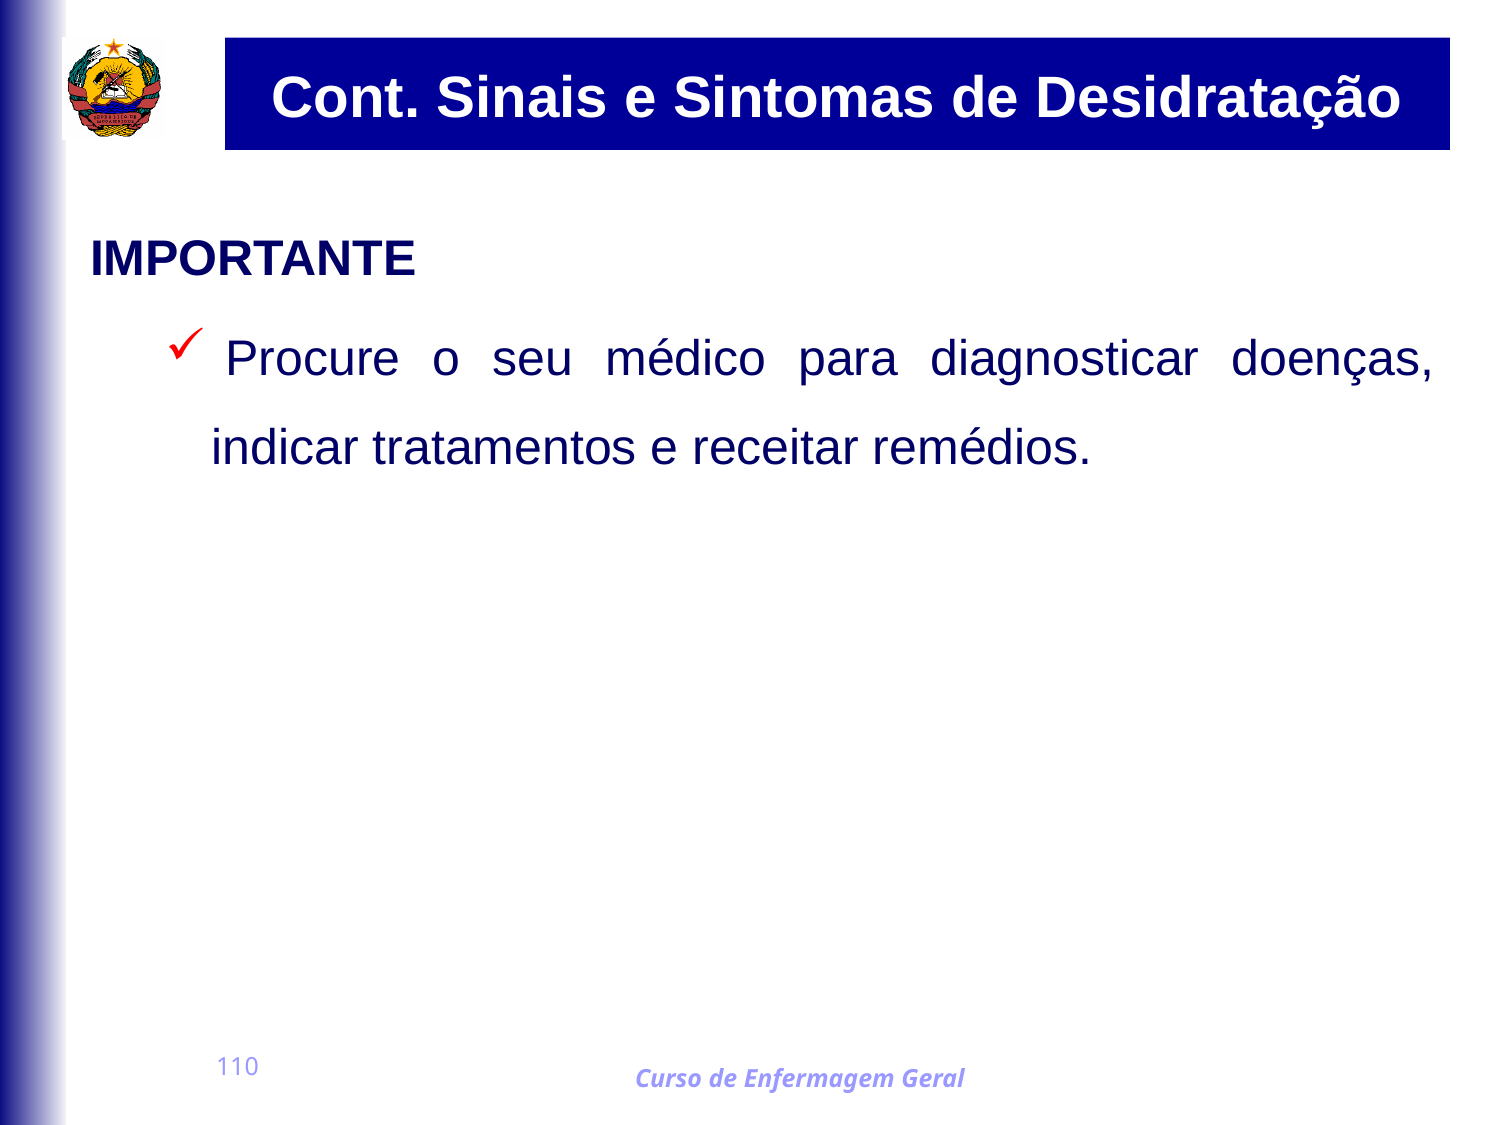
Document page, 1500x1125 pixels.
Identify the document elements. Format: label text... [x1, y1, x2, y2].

slide_number 110 [62, 1037, 413, 1098]
footer Curso de Enfermagem Geral [499, 1049, 1101, 1101]
list IMPORTANTE Procure o seu médico para diagnosticar doenças, indicar tratamentos e receitar remédios. [74, 187, 1451, 1013]
title Cont. Sinais e Sintomas de Desidratação [224, 37, 1451, 151]
